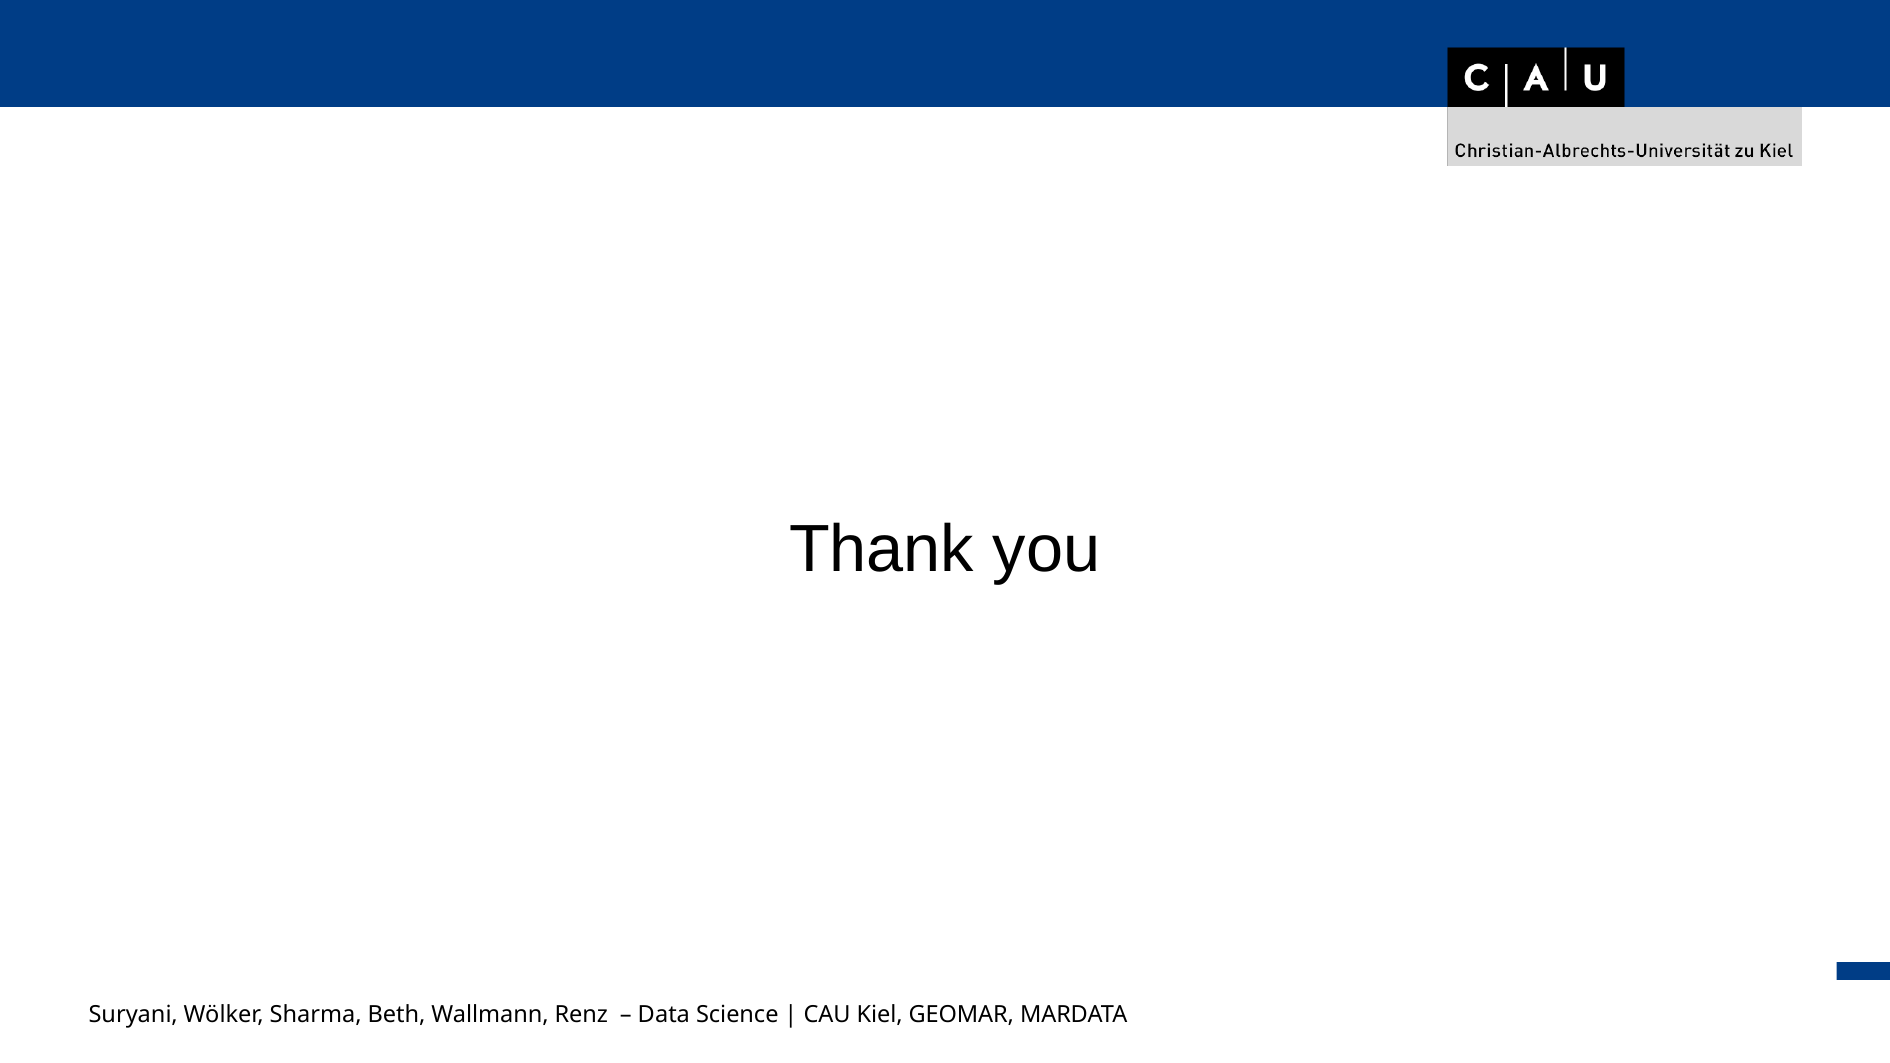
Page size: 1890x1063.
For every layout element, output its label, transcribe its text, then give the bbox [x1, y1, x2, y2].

text_box Suryani, Wölker, Sharma, Beth, Wallmann, Renz – Data Science | CAU Kiel, GEOMAR, MARDATA [88, 980, 1802, 1028]
text_box Thank you [88, 354, 1802, 869]
picture [0, 0, 1890, 166]
